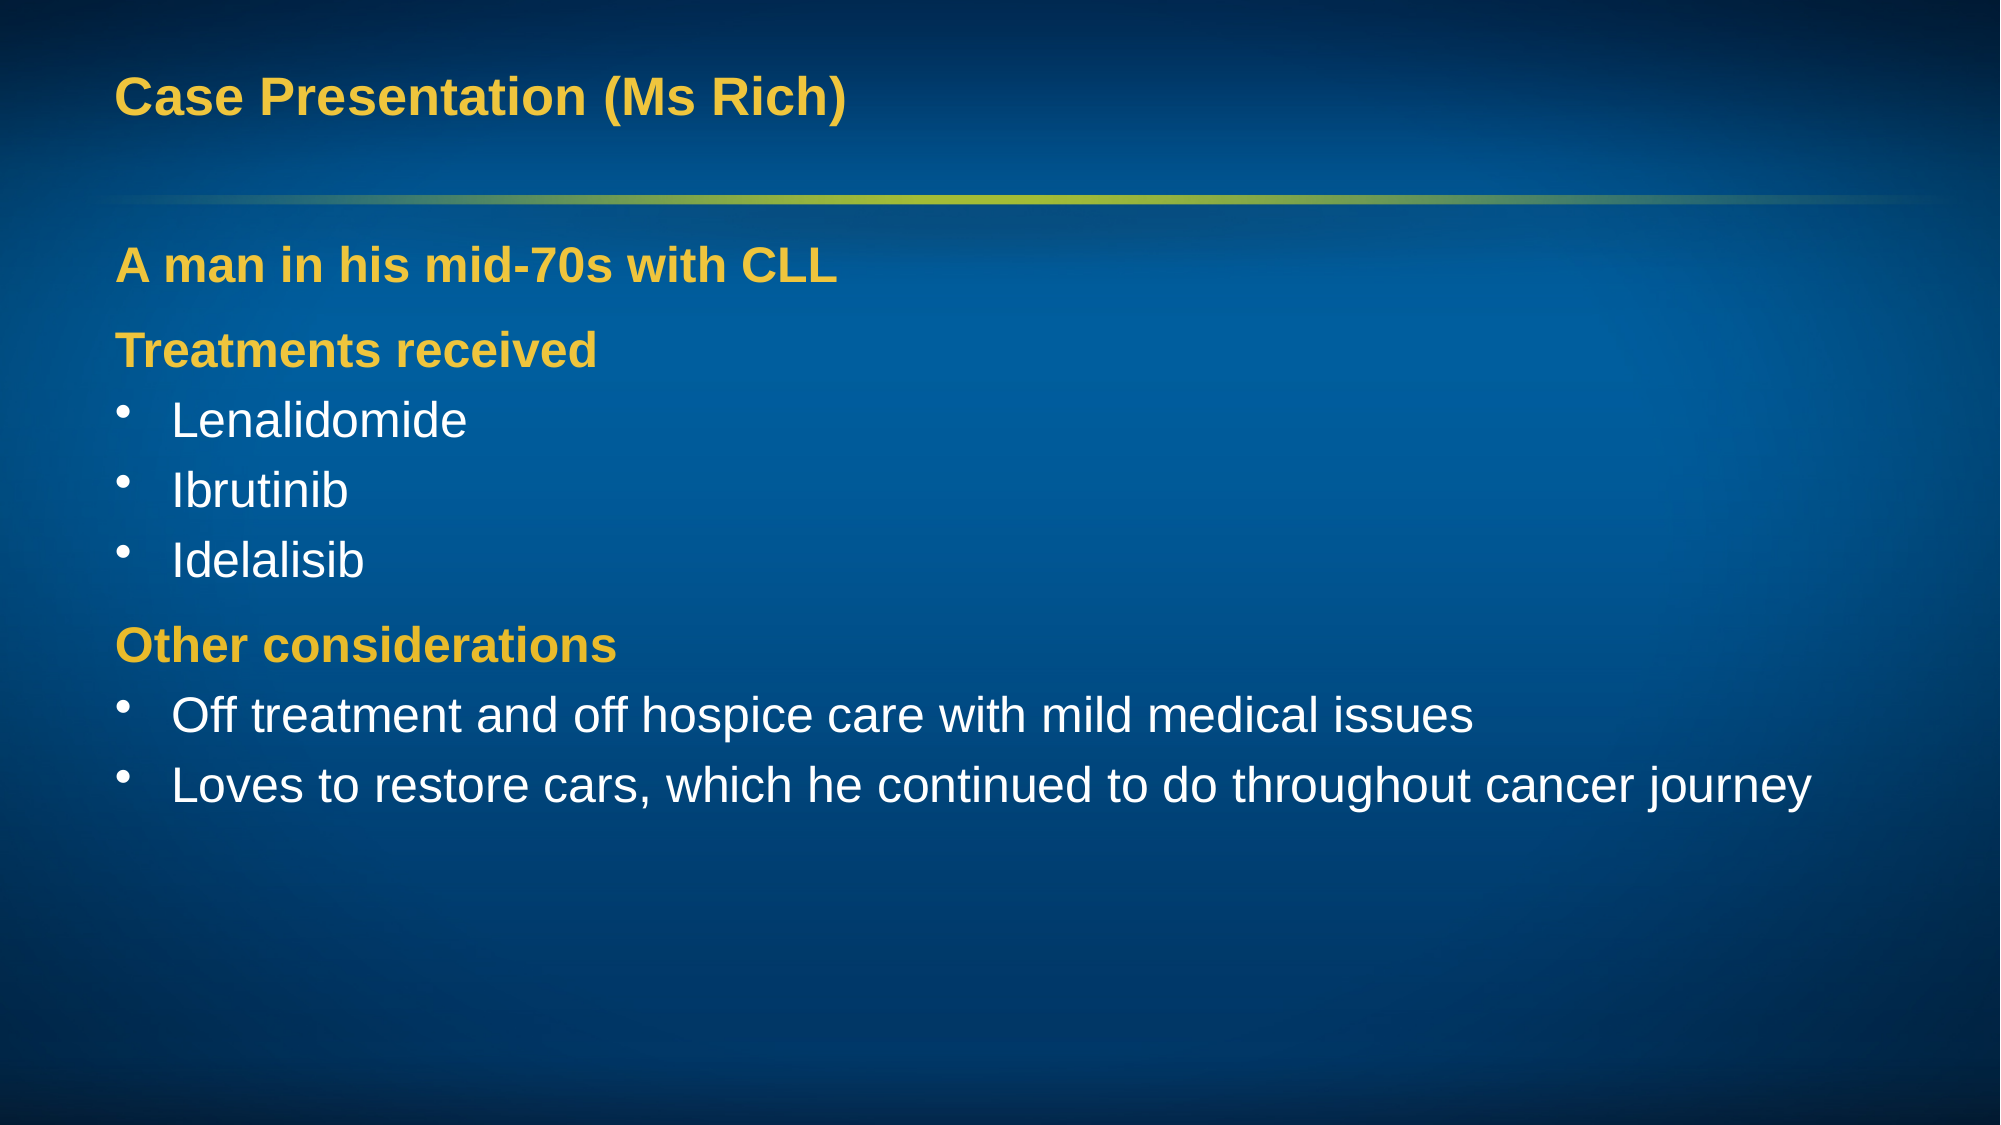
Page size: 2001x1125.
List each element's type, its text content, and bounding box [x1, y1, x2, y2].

title Case Presentation (Ms Rich) [99, 0, 1900, 188]
picture [0, 0, 2000, 1125]
list A man in his mid-70s with CLL Treatments received Lenalidomide Ibrutinib Idelalisib Other considerations Off treatment and off hospice care with mild medical issues Loves to restore cars, which he continued to do throughout cancer journey [99, 224, 1900, 1050]
